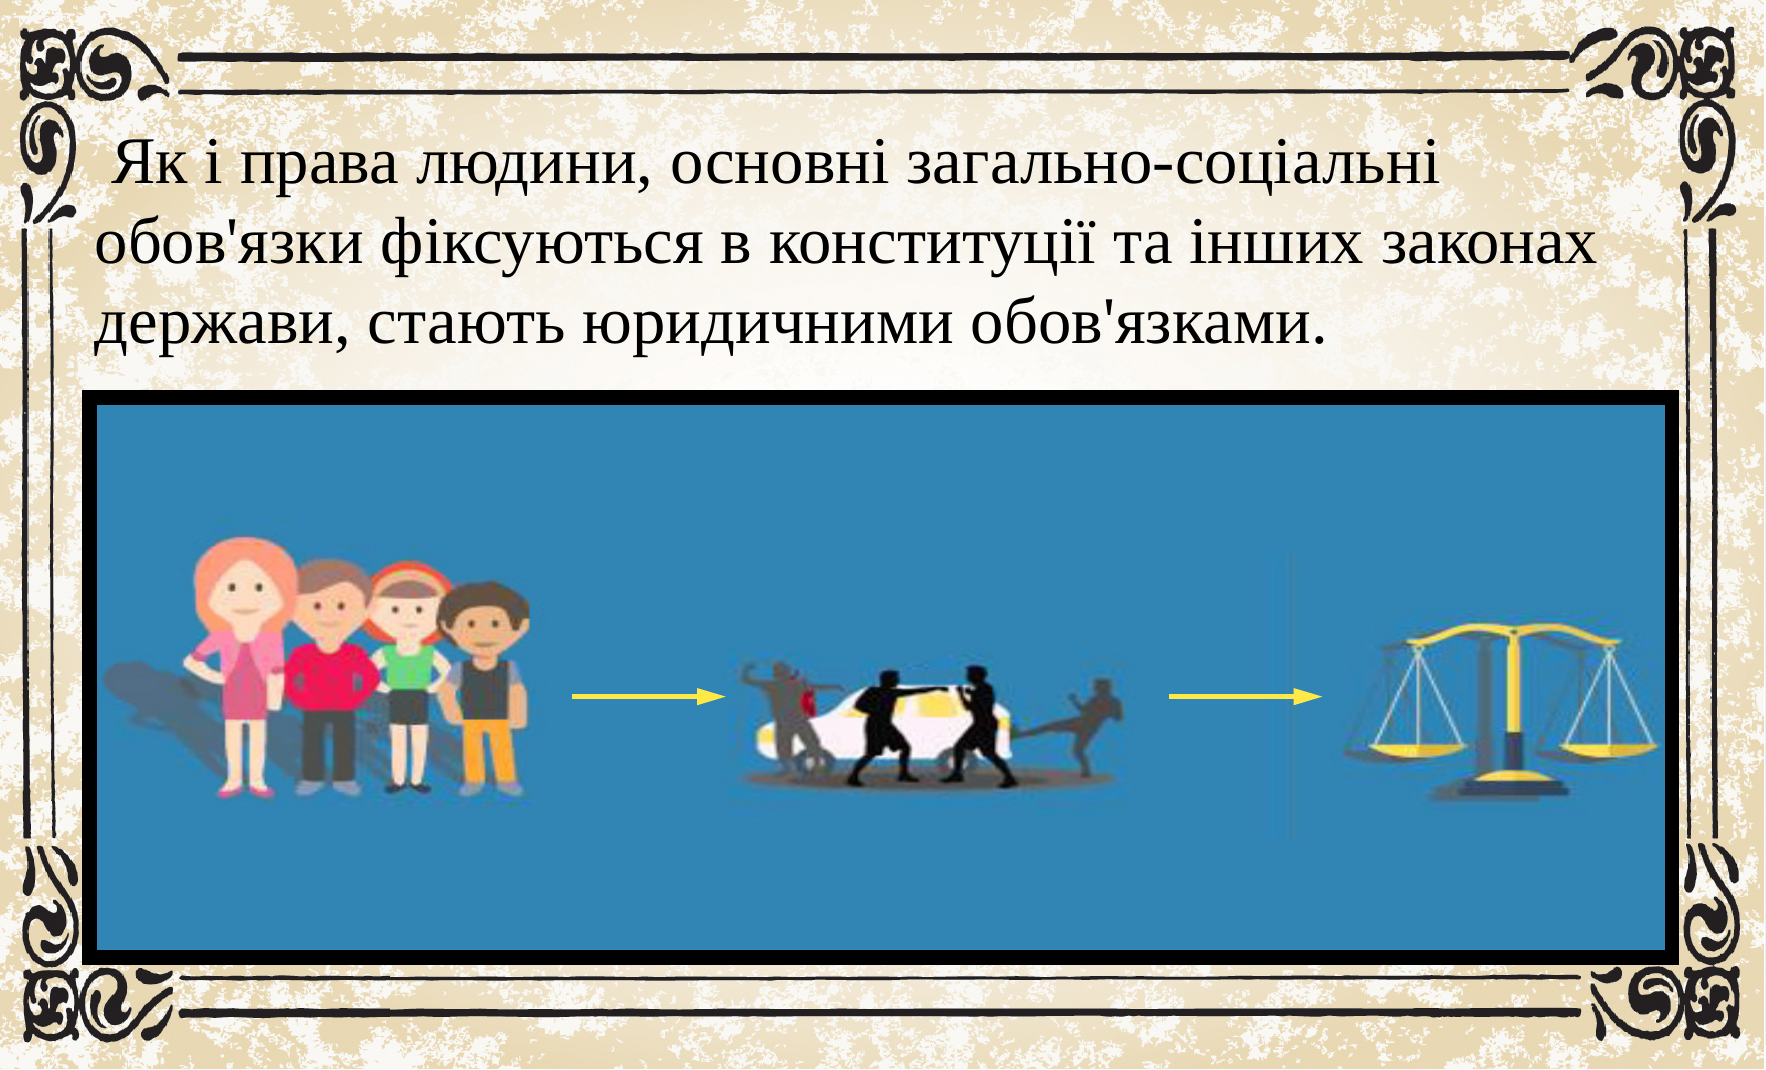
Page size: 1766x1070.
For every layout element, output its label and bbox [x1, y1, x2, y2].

text_box [96, 404, 1665, 951]
picture [0, 0, 1764, 1069]
